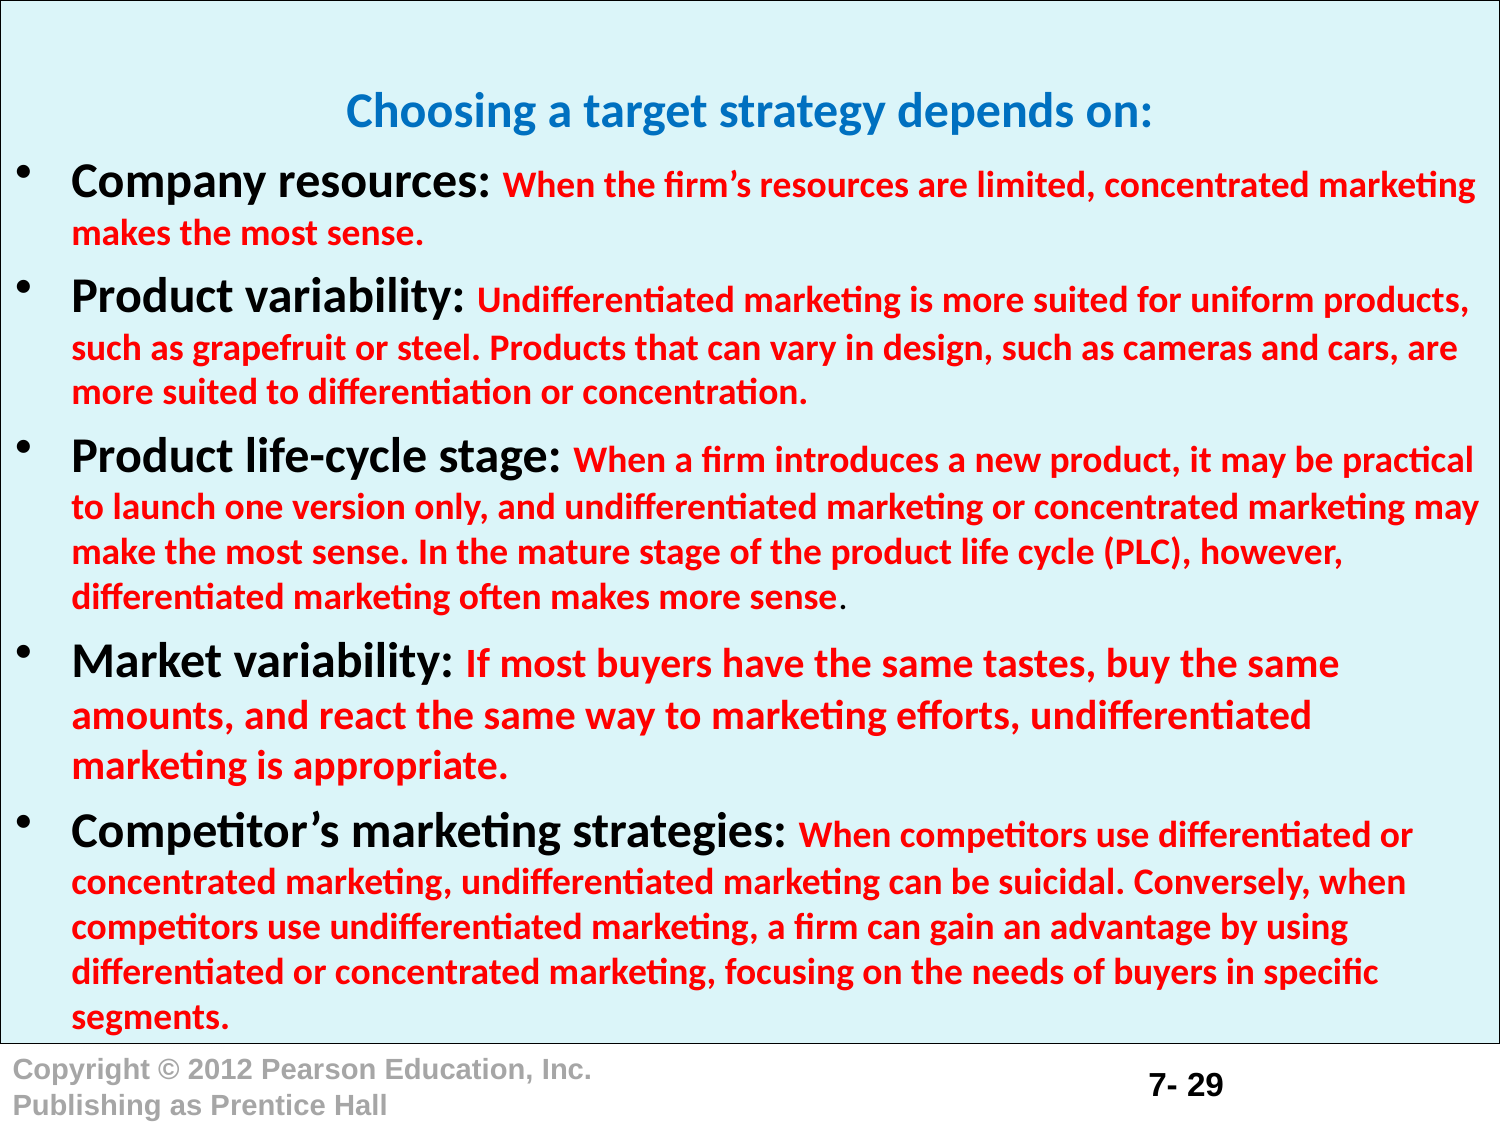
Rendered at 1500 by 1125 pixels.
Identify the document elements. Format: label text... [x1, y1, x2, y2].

picture [0, 1044, 225, 1050]
list Choosing a target strategy depends on: Company resources: When the firm’s resources are limited, concentrated marketing makes the most sense. Product variability: Undifferentiated marketing is more suited for uniform products, such as grapefruit or steel. Products that can vary in design, such as cameras and cars, are more suited to differentiation or concentration. Product life-cycle stage: When a firm introduces a new product, it may be practical to launch one version only, and undifferentiated marketing or concentrated marketing may make the most sense. In the mature stage of the product life cycle (PLC), however, differentiated marketing often makes more sense. Market variability: If most buyers have the same tastes, buy the same amounts, and react the same way to marketing efforts, undifferentiated marketing is appropriate. Competitor’s marketing strategies: When competitors use differentiated or concentrated marketing, undifferentiated marketing can be suicidal. Conversely, when competitors use undifferentiated marketing, a firm can gain an advantage by using differentiated or concentrated marketing, focusing on the needs of buyers in specific segments. [0, 0, 1500, 1044]
